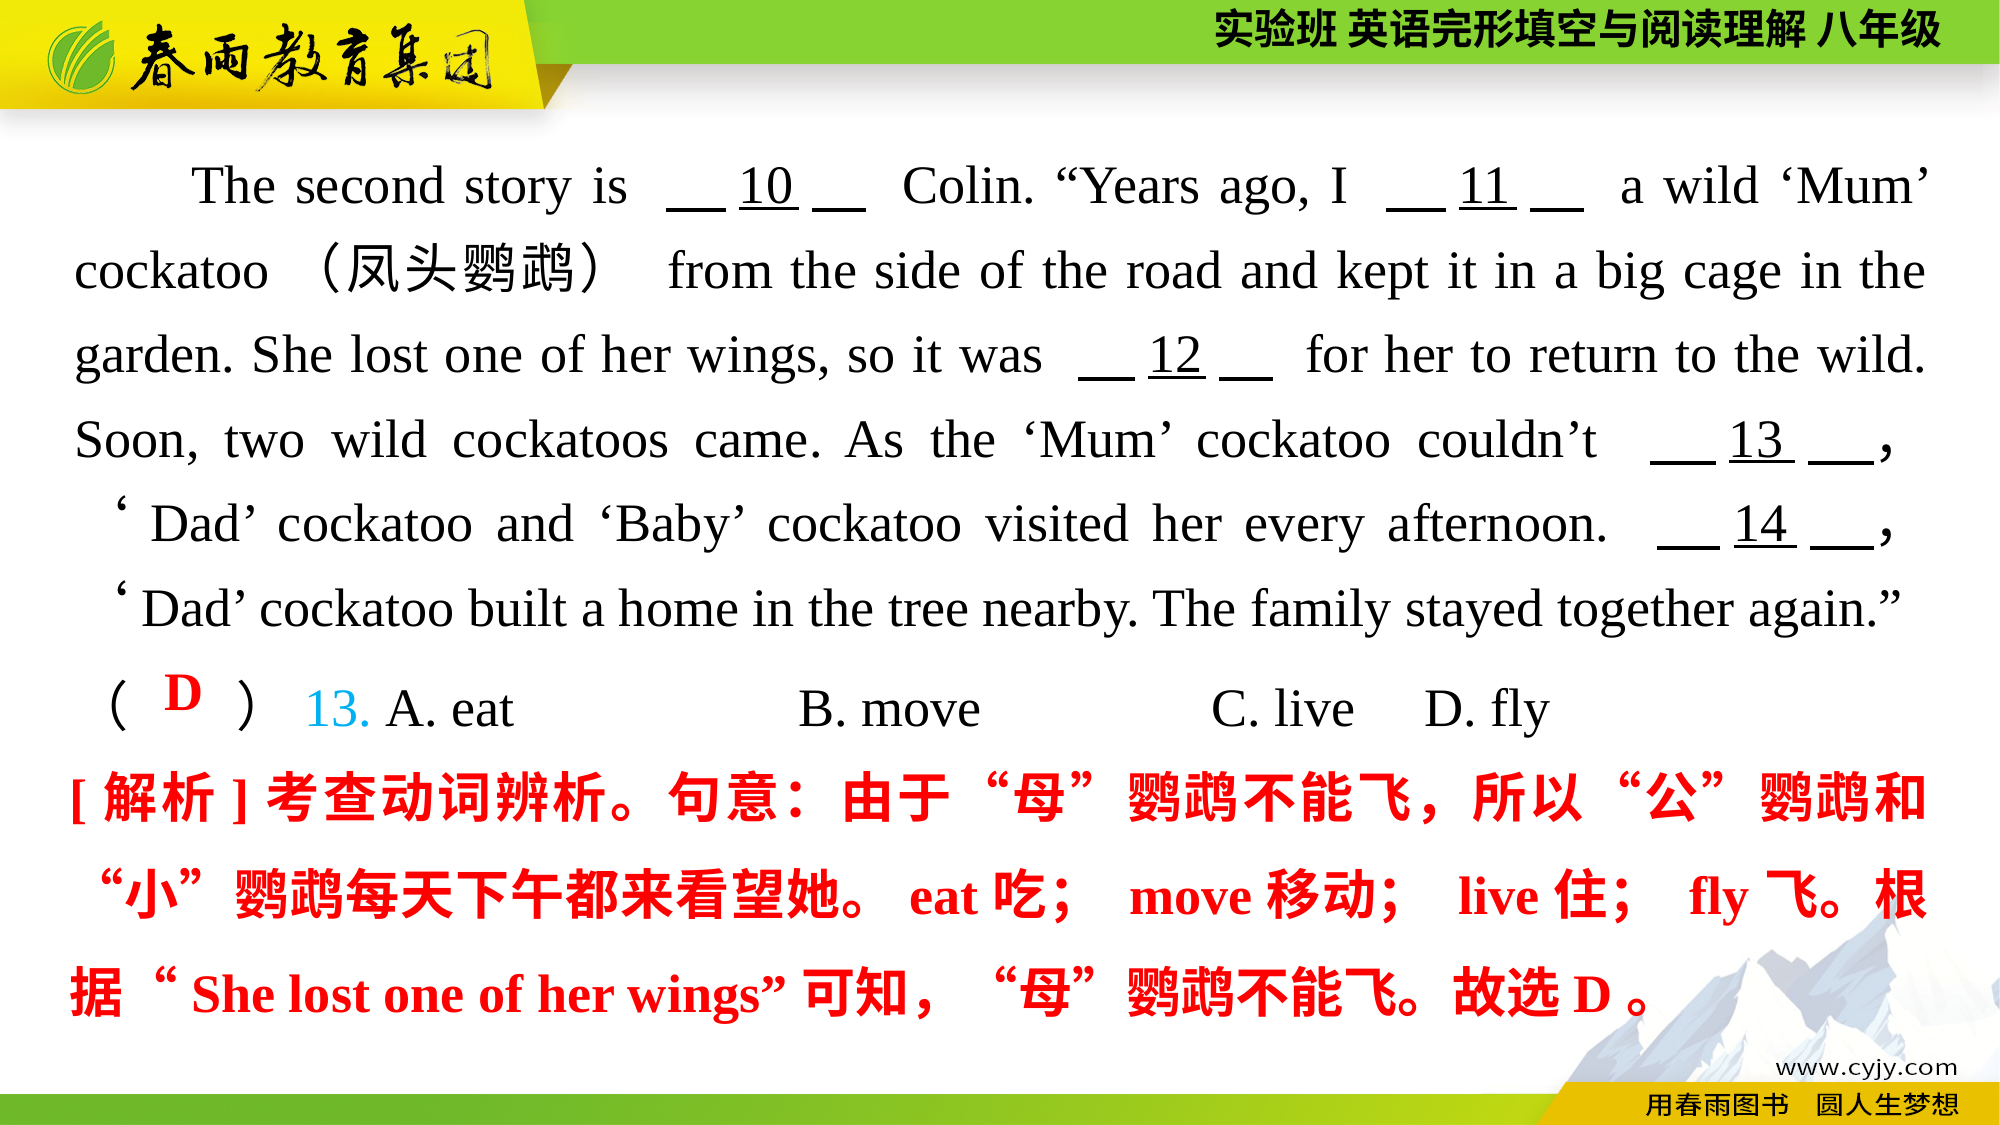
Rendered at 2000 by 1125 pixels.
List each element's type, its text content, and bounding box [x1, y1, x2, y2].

list The second story is 10 Colin. “Years ago, I 11 a wild ‘Mum’ cockatoo（凤头鹦鹉） from the side of the road and kept it in a big cage in the garden. She lost one of her wings, so it was 12 for her to return to the wild. Soon, two wild cockatoos came. As the ‘Mum’ cockatoo couldn’t 13 ， ‘Dad’ cockatoo and ‘Baby’ cockatoo visited her every afternoon. 14 ， ‘Dad’ cockatoo built a home in the tree nearby. The family stayed together again.” [59, 122, 1944, 632]
text_box D [149, 649, 219, 723]
picture [0, 0, 2000, 1125]
text_box （ ）13. A. eat B. move C. live D. fly [59, 632, 1944, 723]
text_box [解析]考查动词辨析。句意：由于“母”鹦鹉不能飞，所以“公”鹦鹉和“小”鹦鹉每天下午都来看望她。eat吃； move移动； live住； fly飞。根据“She lost one of her wings”可知，“母”鹦鹉不能飞。故选D。 [54, 723, 1944, 1031]
